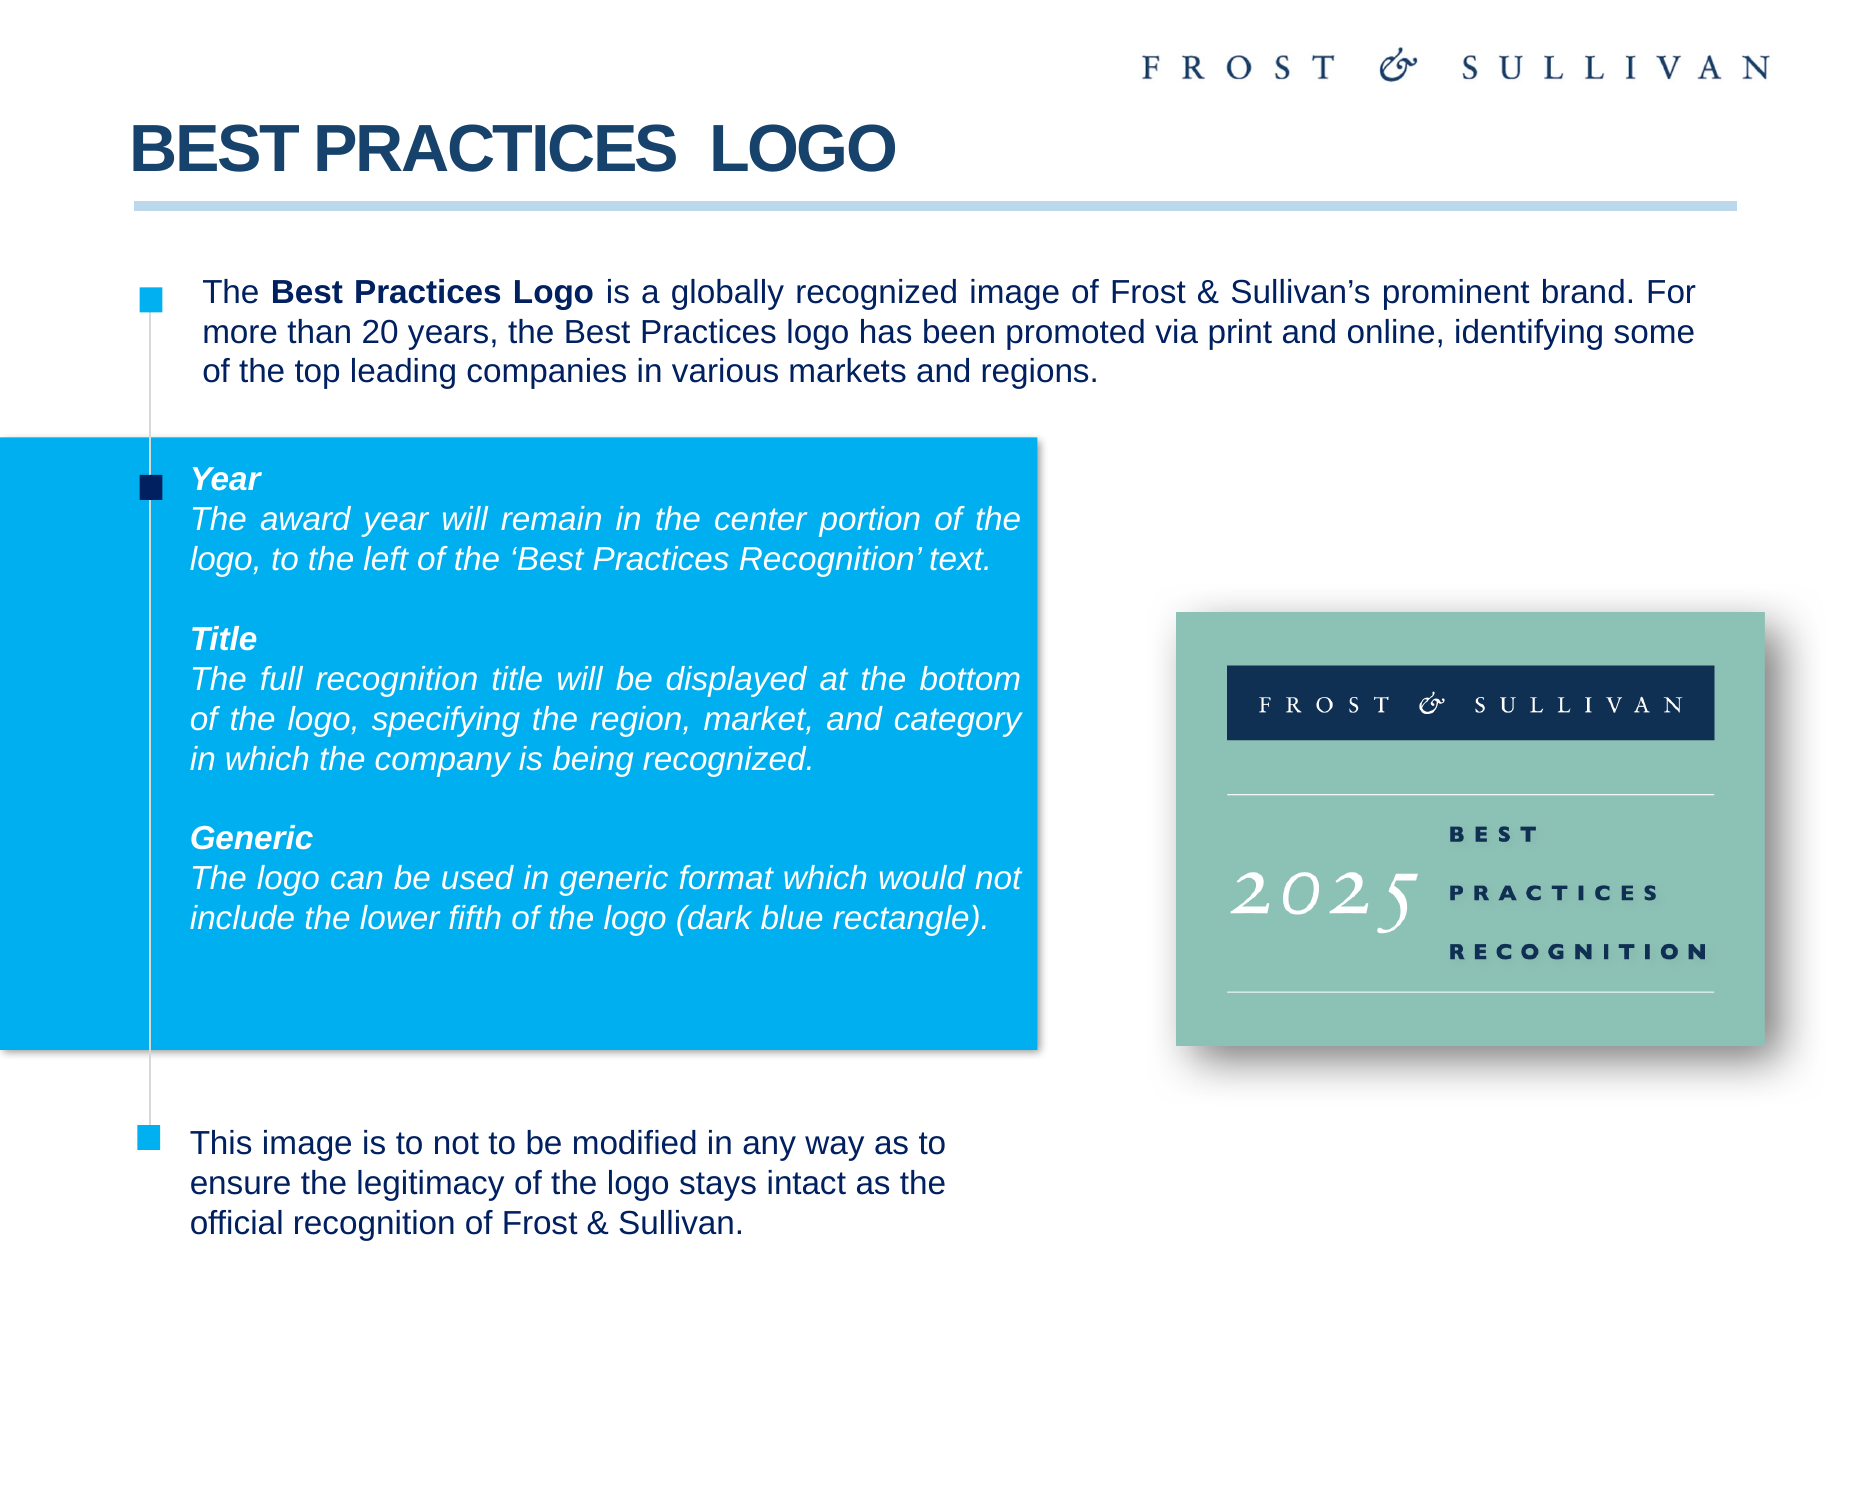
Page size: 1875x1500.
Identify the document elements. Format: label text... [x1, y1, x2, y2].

text_box [0, 437, 149, 1050]
text_box This image is to not to be modified in any way as to ensure the legitimacy of the logo stays intact as the official recognition of Frost & Sullivan. [174, 1113, 963, 1249]
picture [1176, 611, 1765, 1047]
text_box The Best Practices Logo is a globally recognized image of Frost & Sullivan’s prominent brand. For more than 20 years, the Best Practices logo has been promoted via print and online, identifying some of the top leading companies in various markets and regions. [187, 262, 1713, 397]
text_box [137, 1125, 161, 1150]
text_box Year The award year will remain in the center portion of the logo, to the left of the ‘Best Practices Recognition’ text. Title The full recognition title will be displayed at the bottom of the logo, specifying the region, market, and category in which the company is being recognized. Generic The logo can be used in generic format which would not include the lower fifth of the logo (dark blue rectangle). [174, 449, 1038, 944]
text_box [139, 287, 163, 313]
title BEST PRACTICES LOGO [127, 102, 1219, 355]
picture [1139, 44, 1773, 83]
text_box [150, 437, 1038, 1050]
text_box [139, 474, 163, 500]
